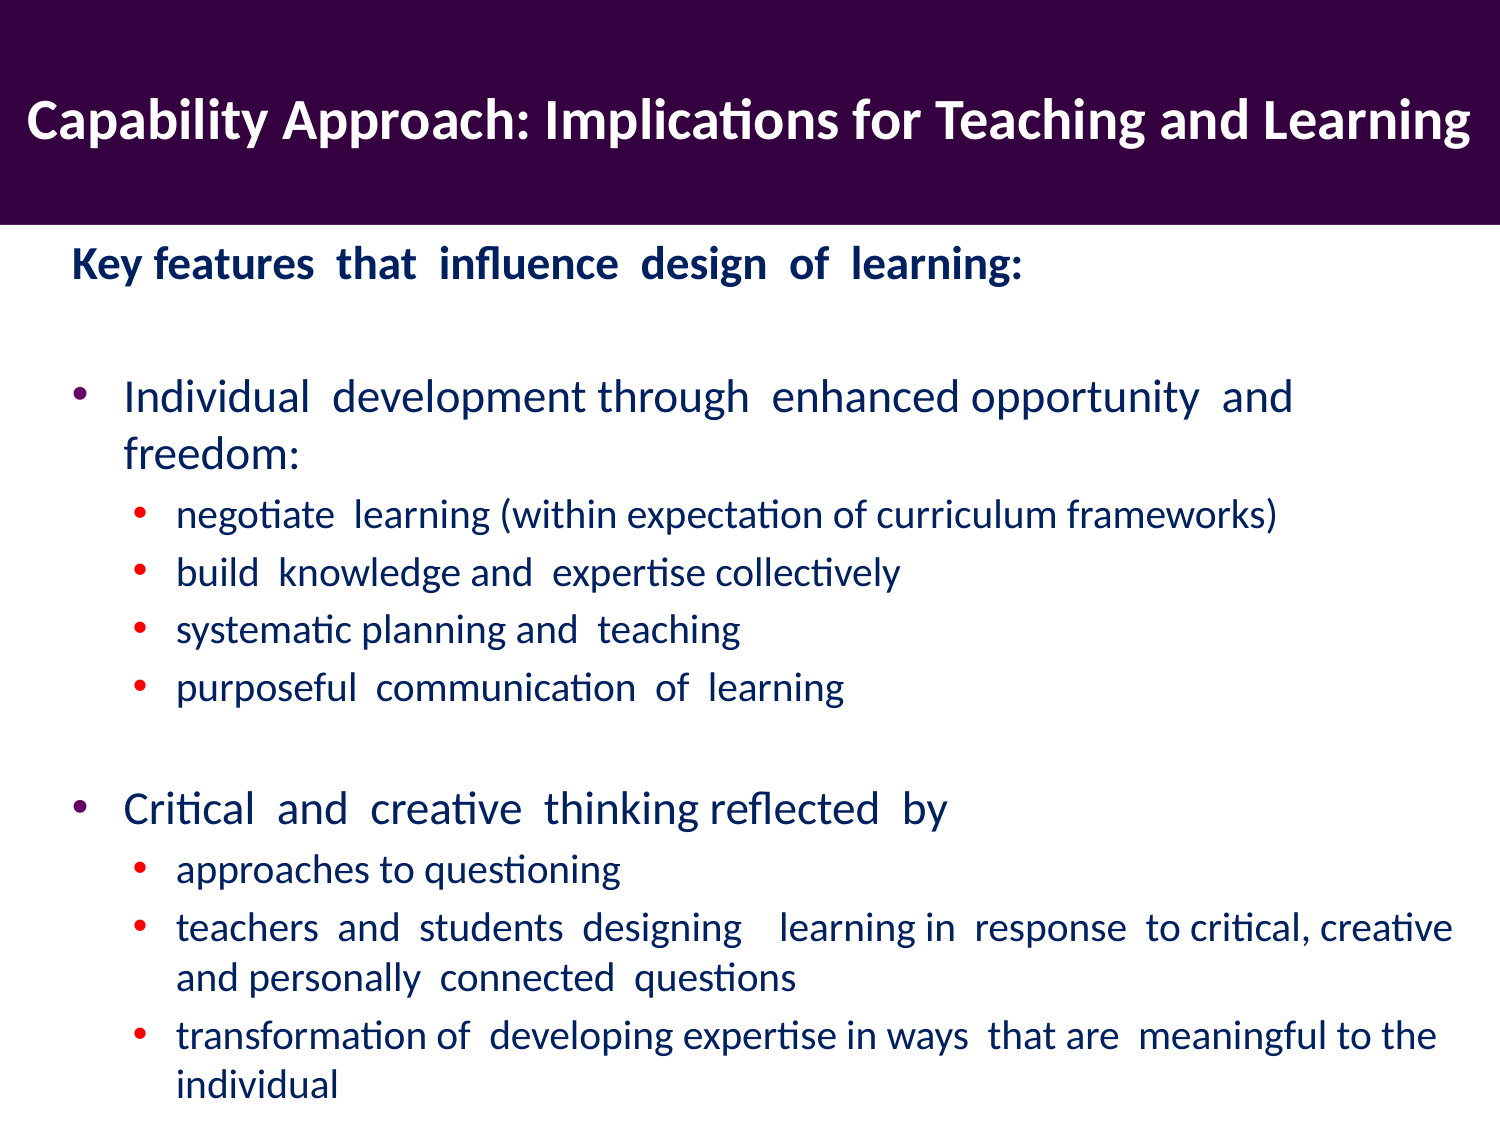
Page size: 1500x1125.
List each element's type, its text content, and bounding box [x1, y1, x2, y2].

list Key features that influence design of learning: Individual development through enhanced opportunity and freedom: negotiate learning (within expectation of curriculum frameworks) build knowledge and expertise collectively systematic planning and teaching purposeful communication of learning Critical and creative thinking reflected by approaches to questioning teachers and students designing learning in response to critical, creative and personally connected questions transformation of developing expertise in ways that are meaningful to the individual [0, 224, 1500, 1125]
title Capability Approach: Implications for Teaching and Learning [0, 0, 1500, 224]
